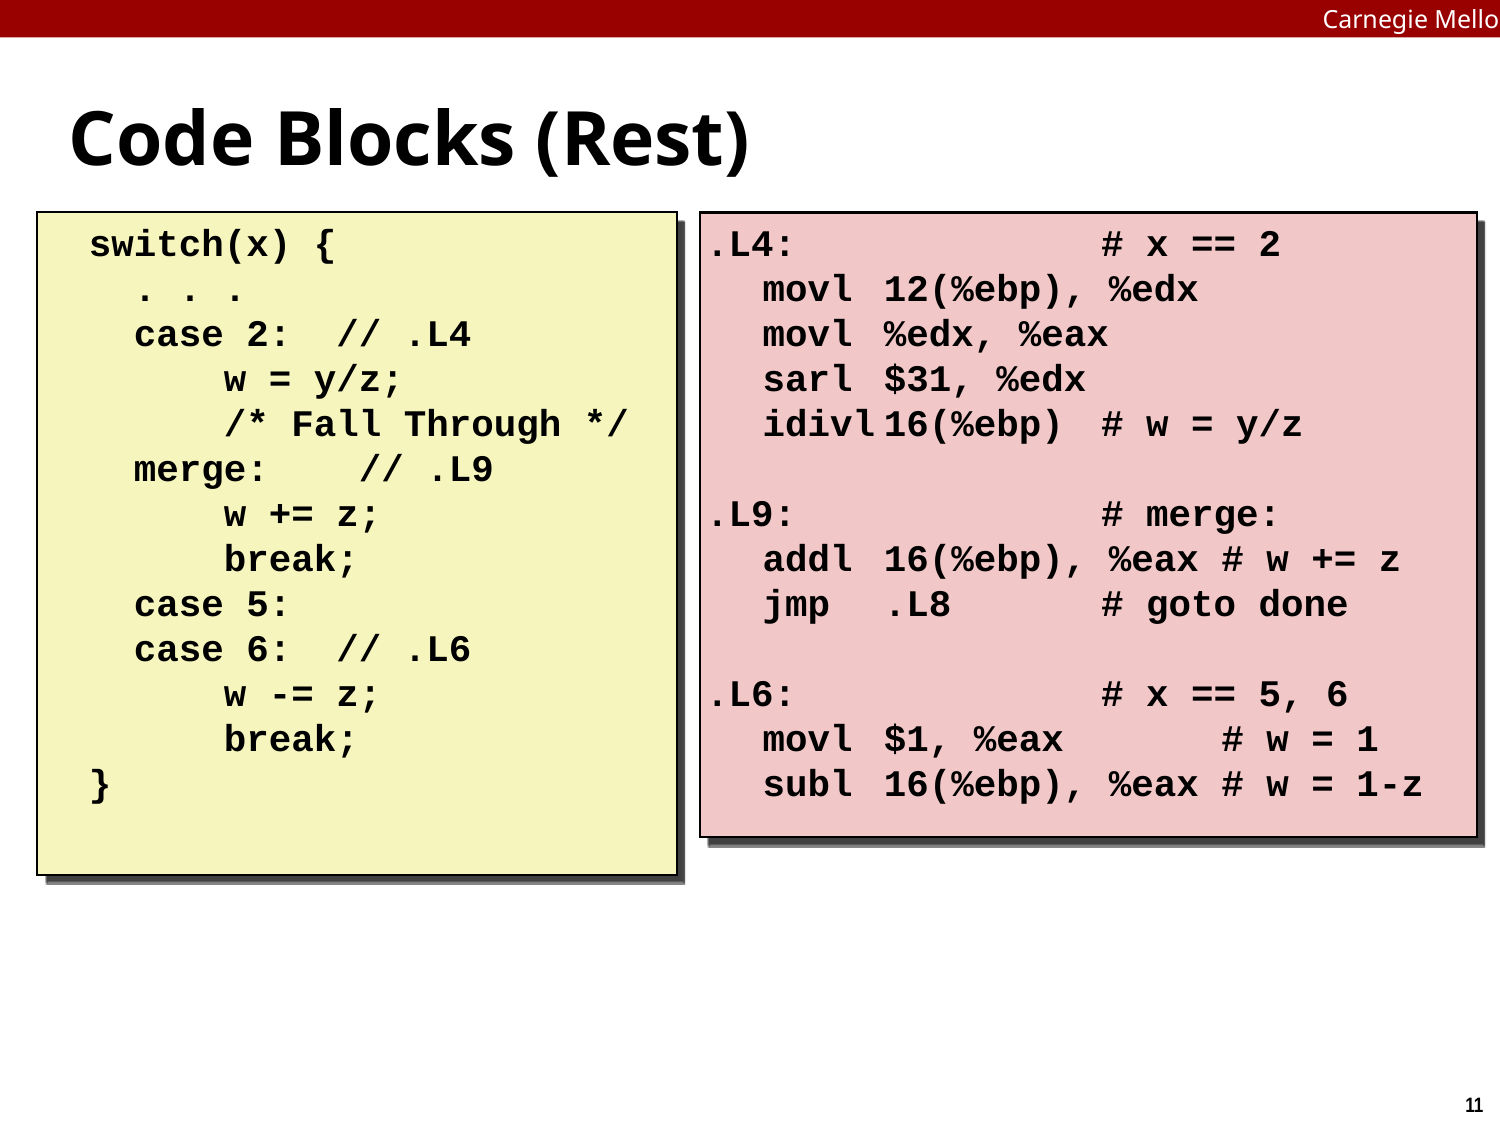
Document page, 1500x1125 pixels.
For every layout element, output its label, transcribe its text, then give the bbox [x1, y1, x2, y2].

title Code Blocks (Rest) [62, 41, 1438, 230]
text_box switch(x) { . . . case 2: // .L4 w = y/z; /* Fall Through */ merge: // .L9 w += z; break; case 5: case 6: // .L6 w -= z; break; } [37, 212, 677, 875]
text_box Carnegie Mellon [1322, 3, 1500, 33]
text_box [0, 0, 1500, 38]
text_box .L4: # x == 2 movl 12(%ebp), %edx movl %edx, %eax sarl $31, %edx idivl 16(%ebp) # w = y/z .L9: # merge: addl 16(%ebp), %eax # w += z jmp .L8 # goto done .L6: # x == 5, 6 movl $1, %eax # w = 1 subl 16(%ebp), %eax # w = 1-z [699, 212, 1478, 838]
